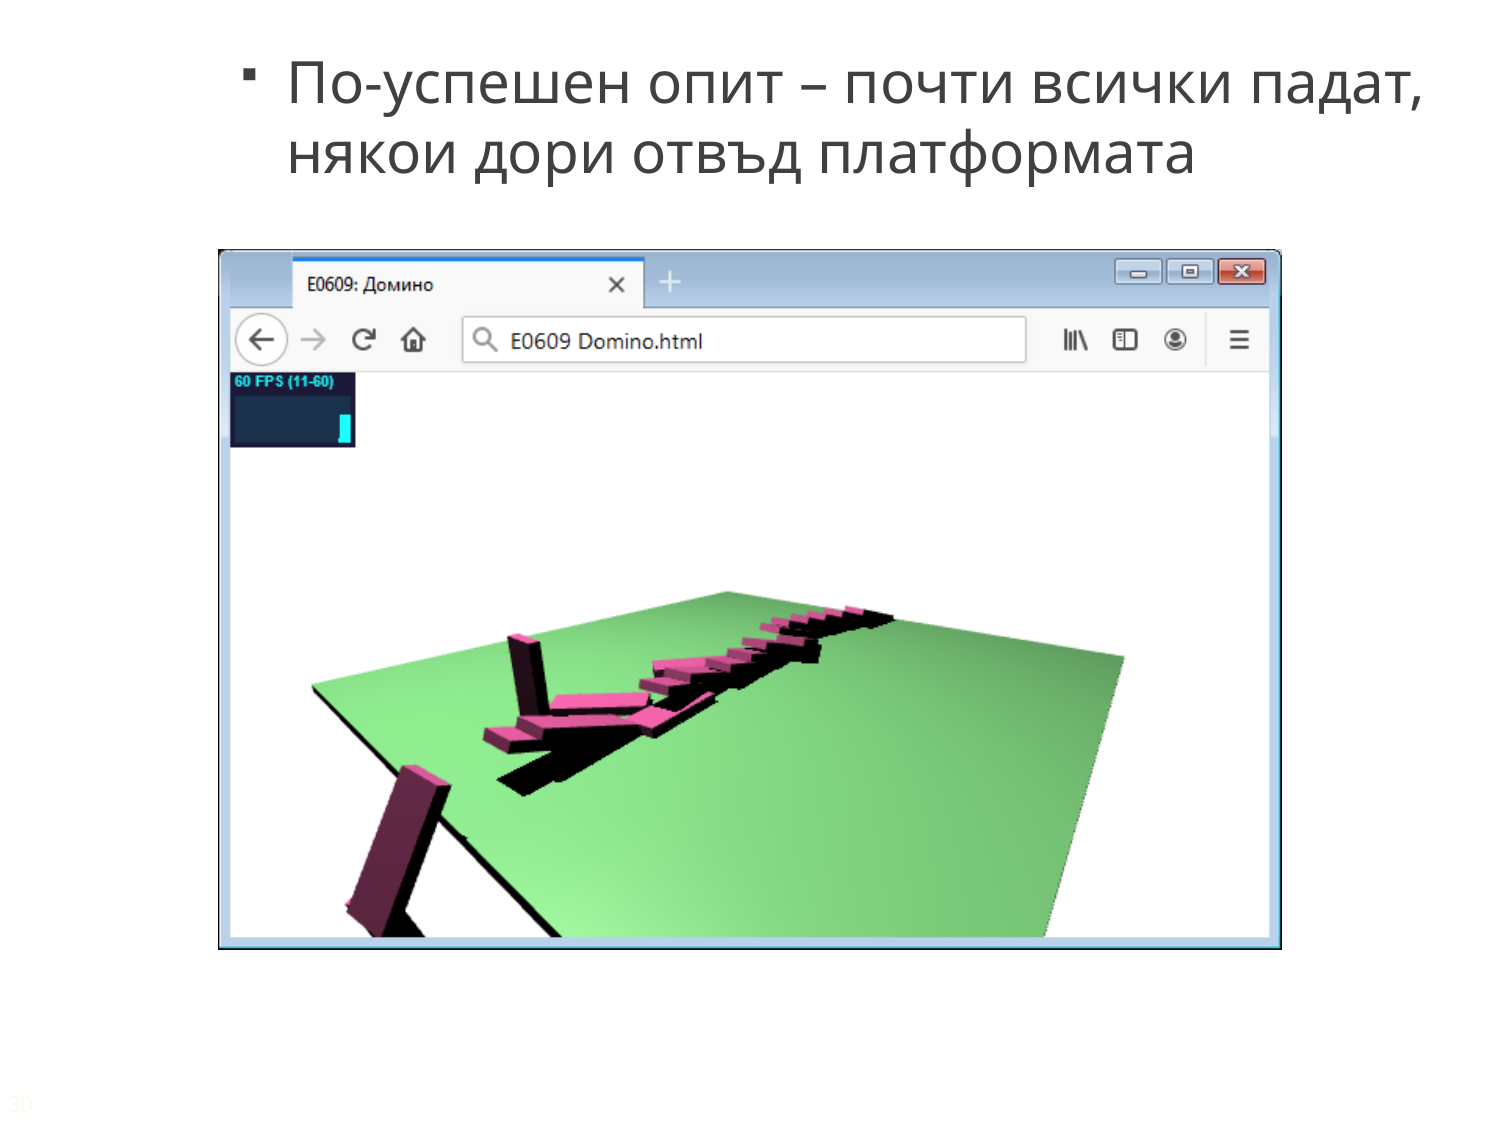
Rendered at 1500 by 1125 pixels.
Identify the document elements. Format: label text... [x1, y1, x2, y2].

list По-успешен опит – почти всички падат, някои дори отвъд платформата [150, 37, 1488, 1113]
picture [218, 249, 1282, 951]
